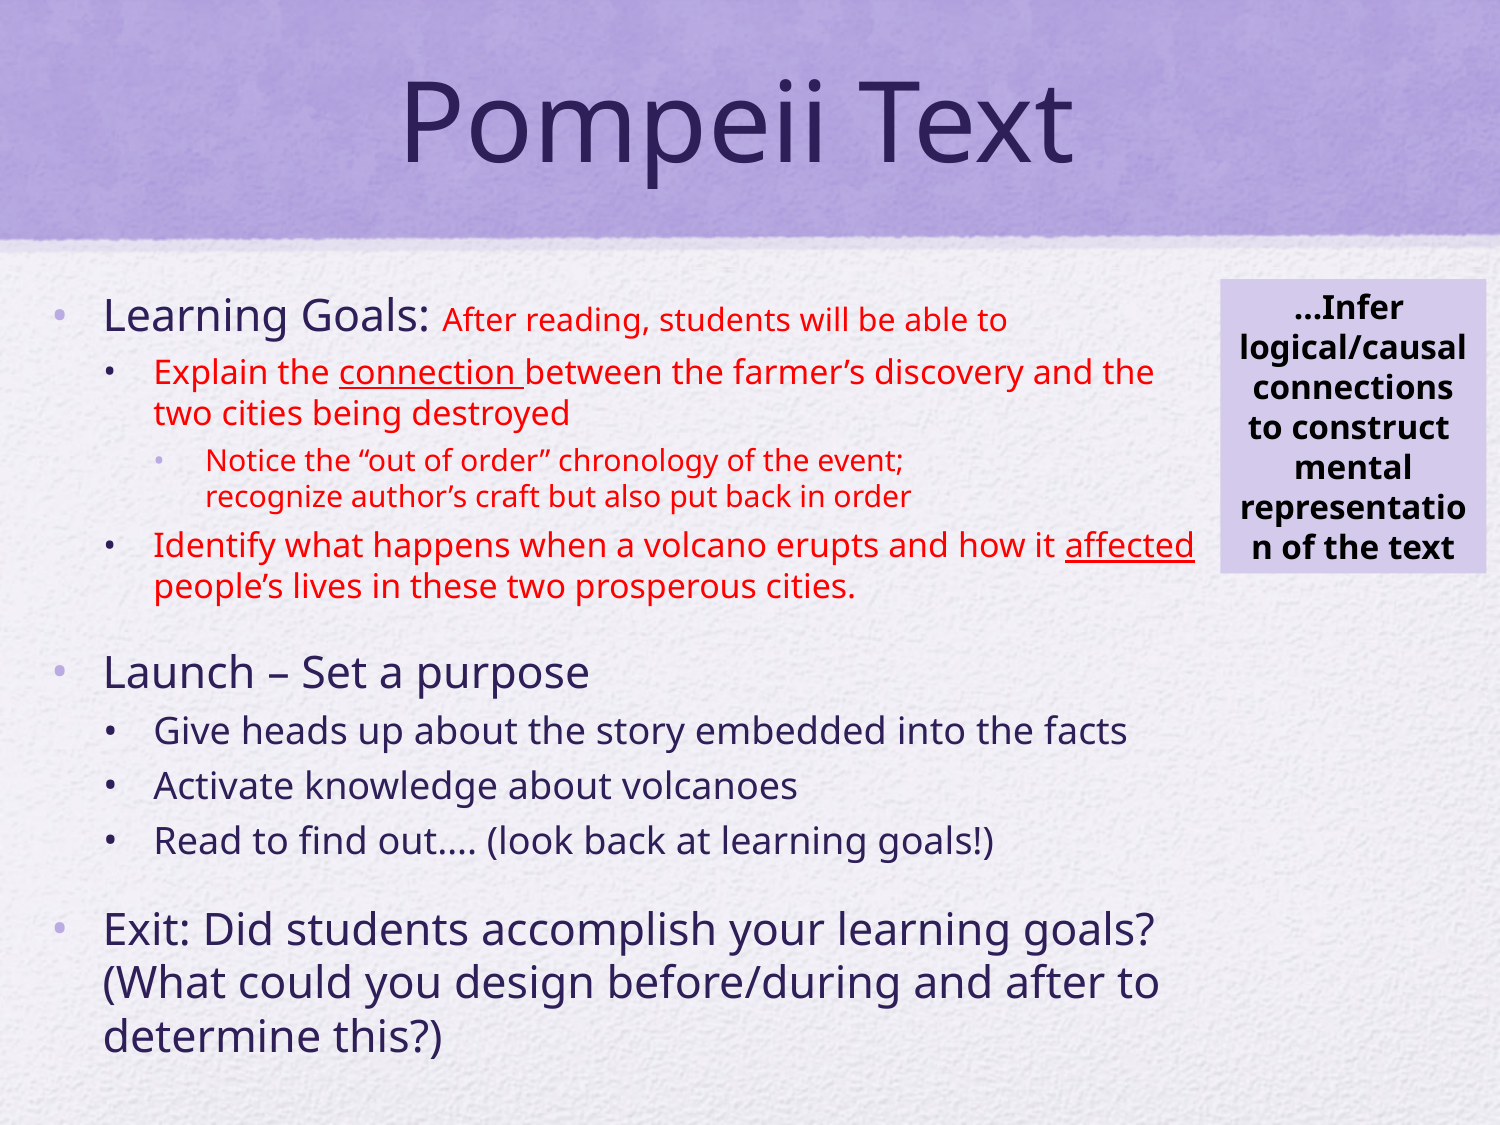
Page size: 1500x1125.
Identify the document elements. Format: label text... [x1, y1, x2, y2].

picture [0, 225, 1500, 1125]
title Pompeii Text [129, 6, 1372, 239]
text_box …Infer logical/causal connections to construct mental representation of the text [1220, 279, 1487, 574]
list Learning Goals: After reading, students will be able to Explain the connection between the farmer’s discovery and the two cities being destroyed Notice the “out of order” chronology of the event; recognize author’s craft but also put back in order Identify what happens when a volcano erupts and how it affected people’s lives in these two prosperous cities. Launch – Set a purpose Give heads up about the story embedded into the facts Activate knowledge about volcanoes Read to find out…. (look back at learning goals!) Exit: Did students accomplish your learning goals? (What could you design before/during and after to determine this?) [36, 279, 1279, 1089]
